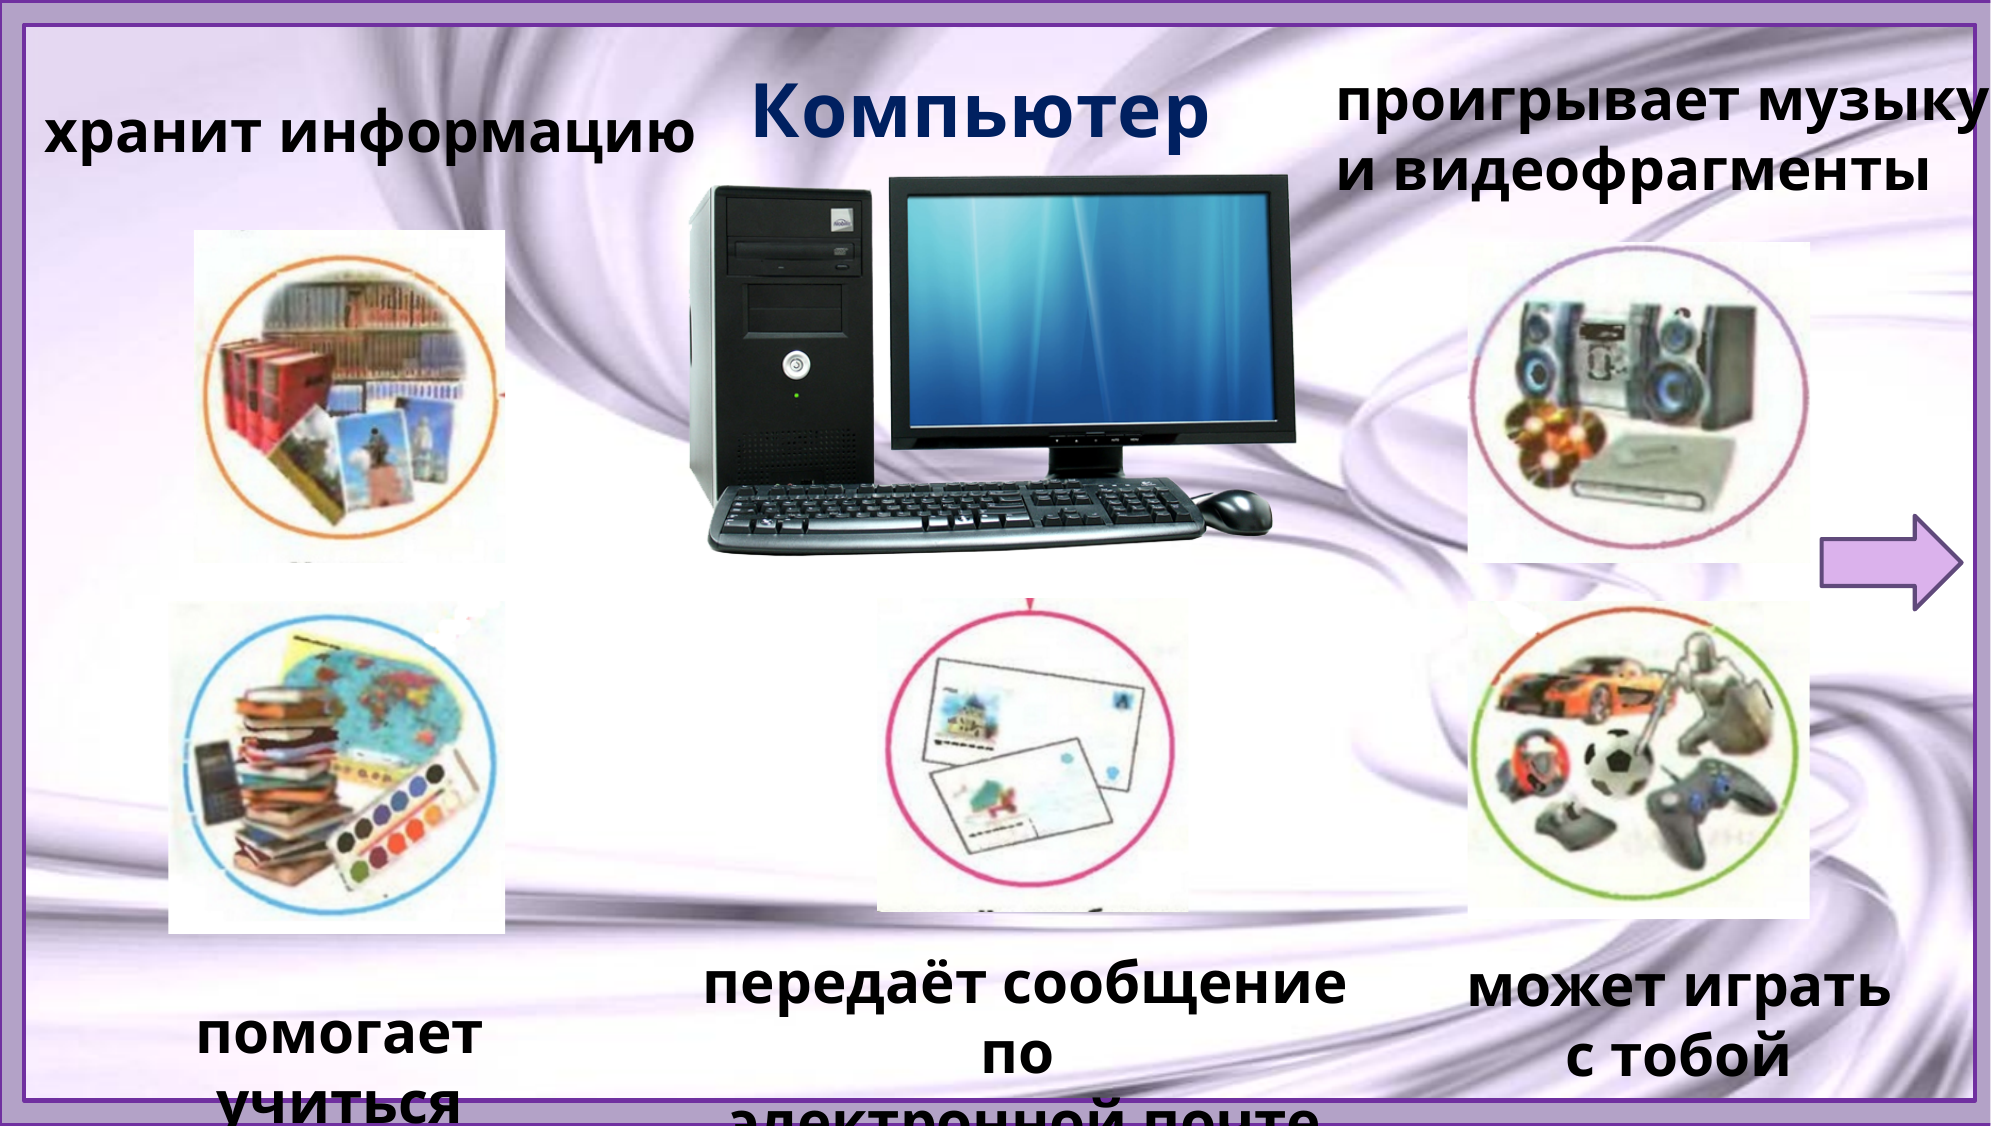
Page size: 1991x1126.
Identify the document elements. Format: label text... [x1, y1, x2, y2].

text_box помогает учиться [50, 987, 629, 1126]
text_box Компьютер [534, 54, 1321, 160]
text_box проигрывает музыку и видеофрагменты [1321, 54, 1991, 210]
picture [26, 27, 1973, 1098]
text_box передаёт сообщение по электронной почте [654, 937, 1397, 1126]
text_box [1819, 513, 1964, 612]
text_box может играть с тобой [1444, 940, 1915, 1096]
text_box хранит информацию [29, 86, 712, 172]
